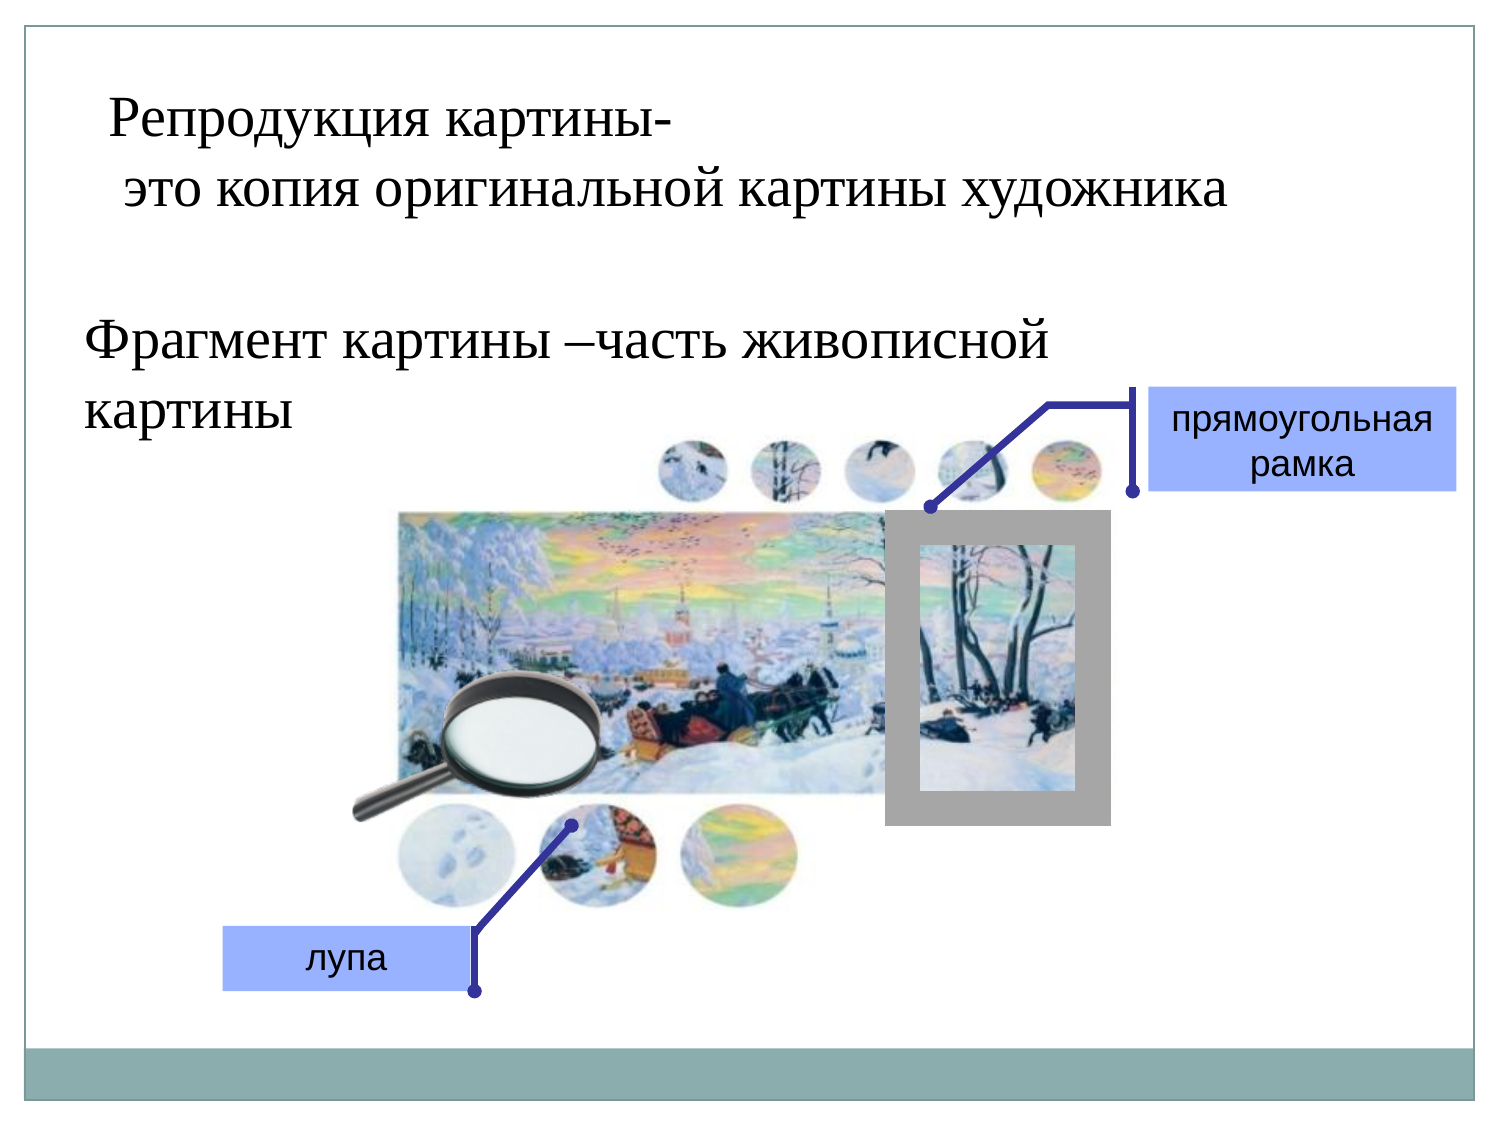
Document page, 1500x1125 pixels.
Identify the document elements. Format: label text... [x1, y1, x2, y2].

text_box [222, 386, 1457, 992]
text_box Фрагмент картины –часть живописной картины [70, 292, 1266, 448]
text_box Репродукция картины- это копия оригинальной картины художника [93, 71, 1447, 226]
